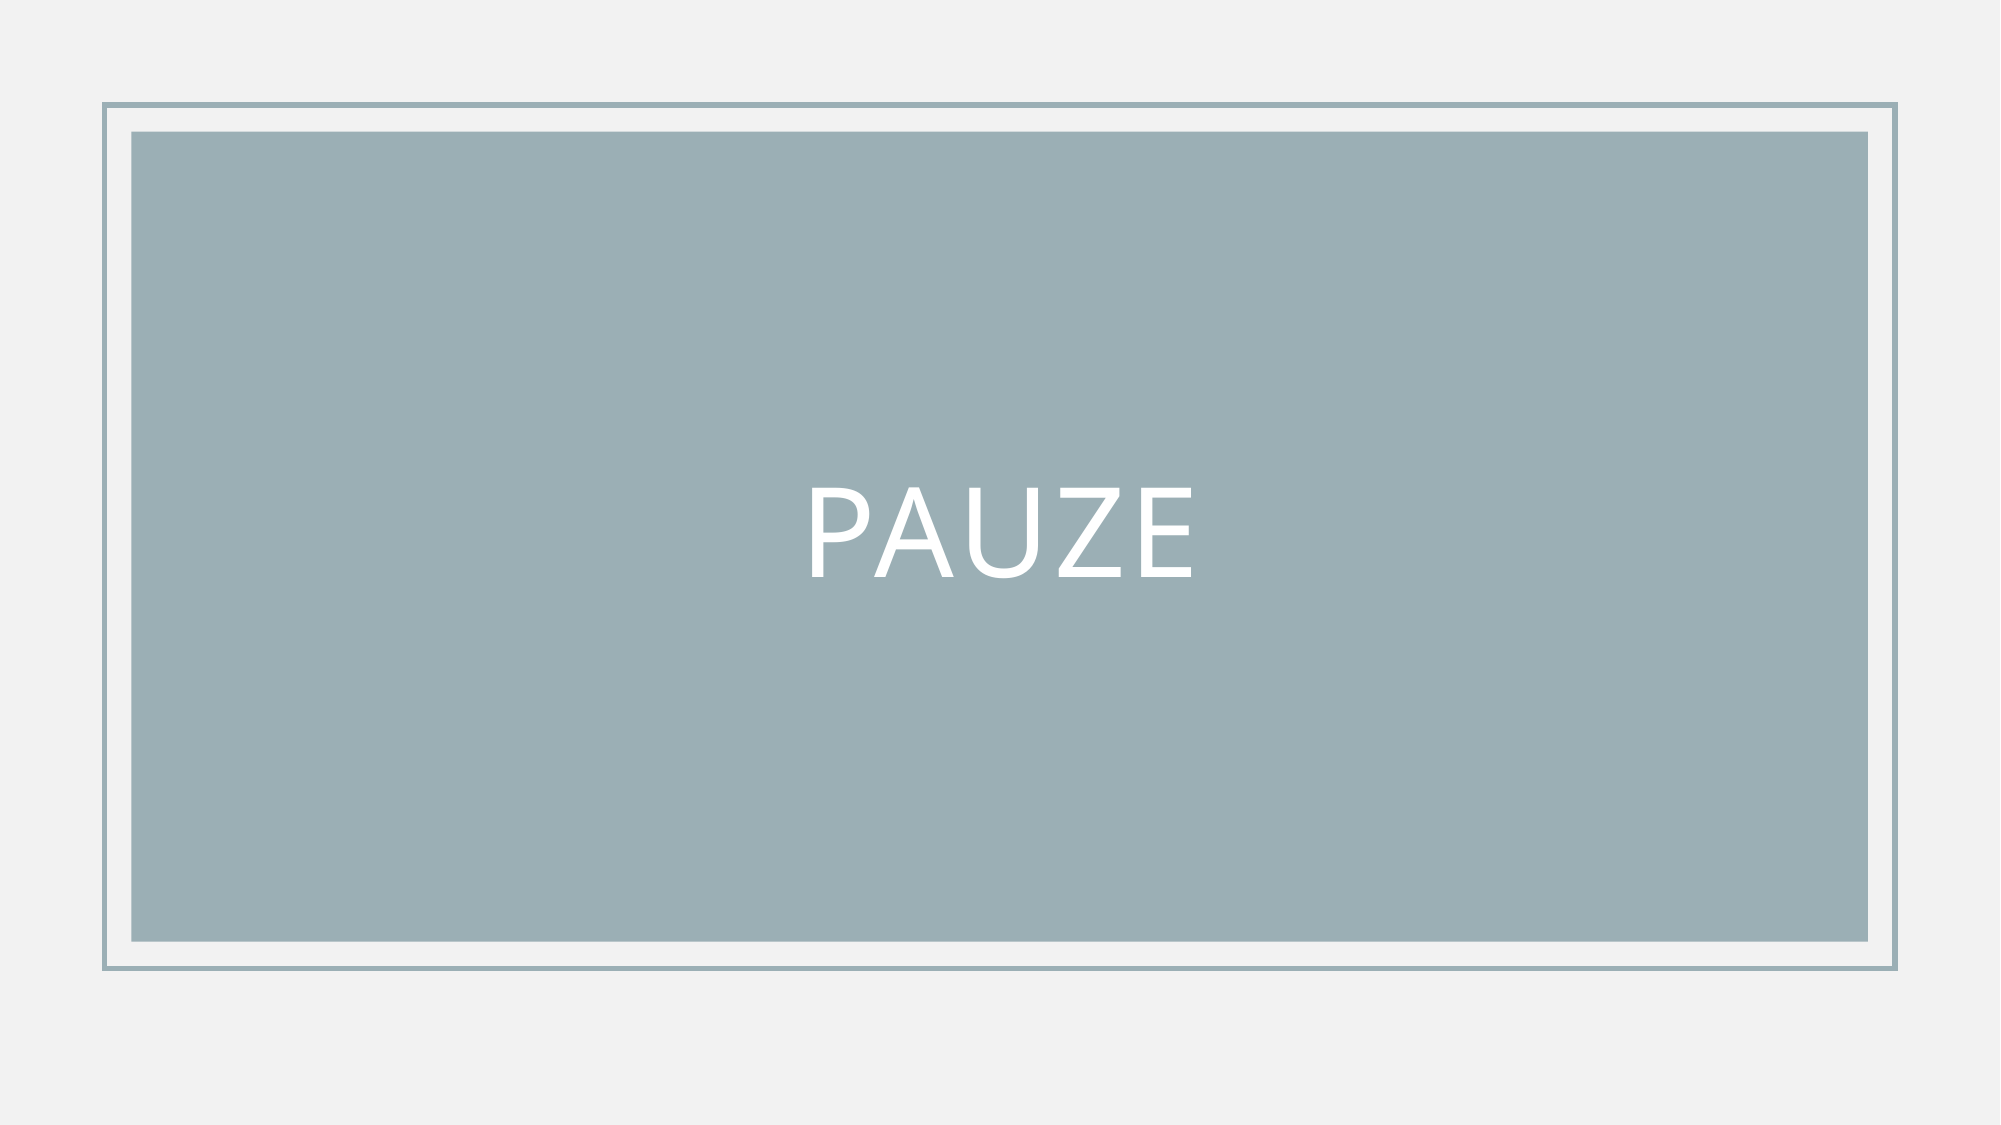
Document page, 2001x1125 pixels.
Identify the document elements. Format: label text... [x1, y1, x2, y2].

text_box [103, 104, 1896, 969]
text_box [130, 131, 1869, 943]
title pauze [181, 182, 1819, 892]
